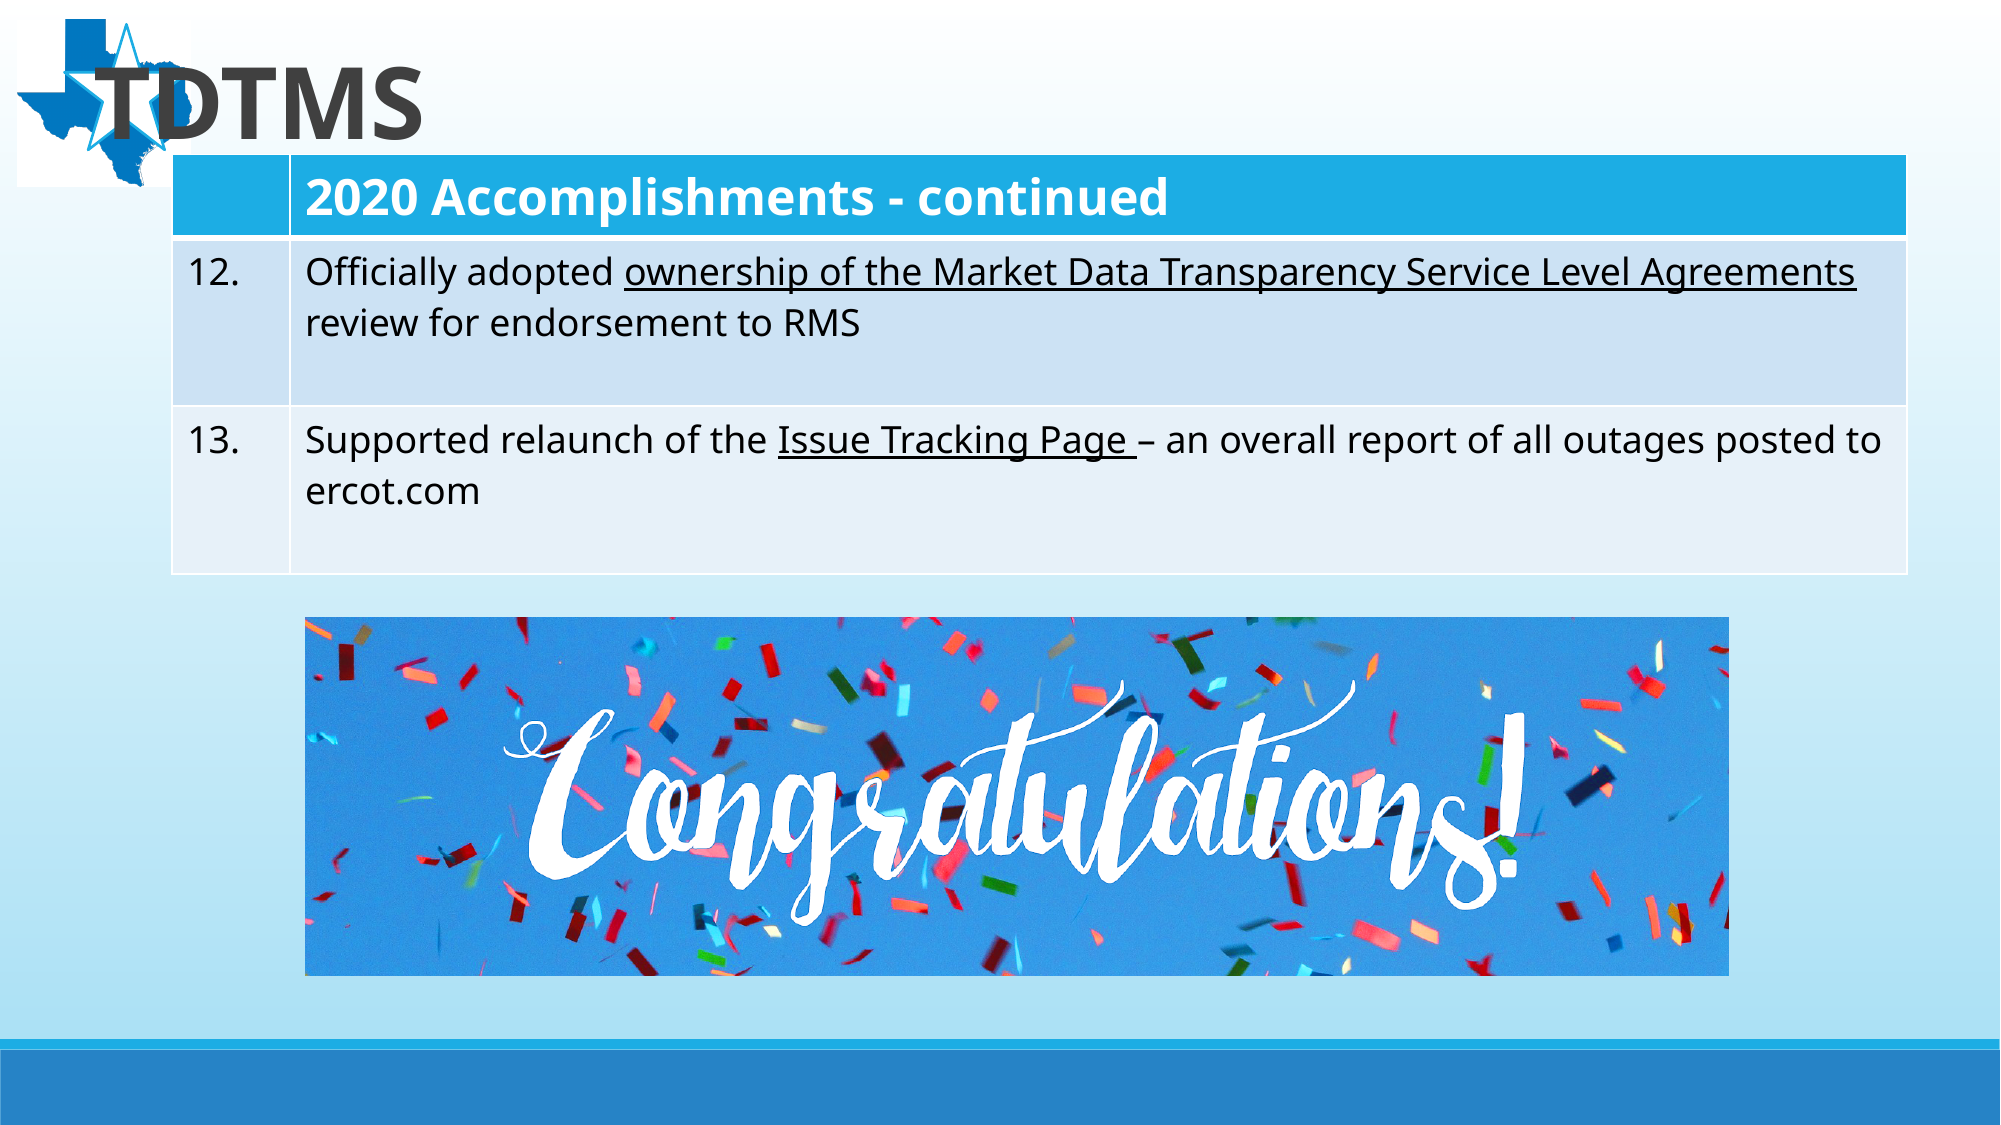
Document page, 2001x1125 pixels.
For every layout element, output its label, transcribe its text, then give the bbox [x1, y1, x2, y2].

title TDTMS [199, 24, 1802, 154]
table_cell Supported relaunch of the Issue Tracking Page – an overall report of all outages posted to ercot.com [291, 407, 1906, 573]
picture [304, 616, 1730, 976]
table_header 2020 Accomplishments - continued [291, 155, 1906, 235]
table_cell 12. [173, 241, 289, 405]
table_cell 13. [173, 407, 289, 573]
table_cell Officially adopted ownership of the Market Data Transparency Service Level Agreements review for endorsement to RMS [291, 241, 1906, 405]
table_header [173, 155, 289, 235]
picture [16, 19, 192, 188]
